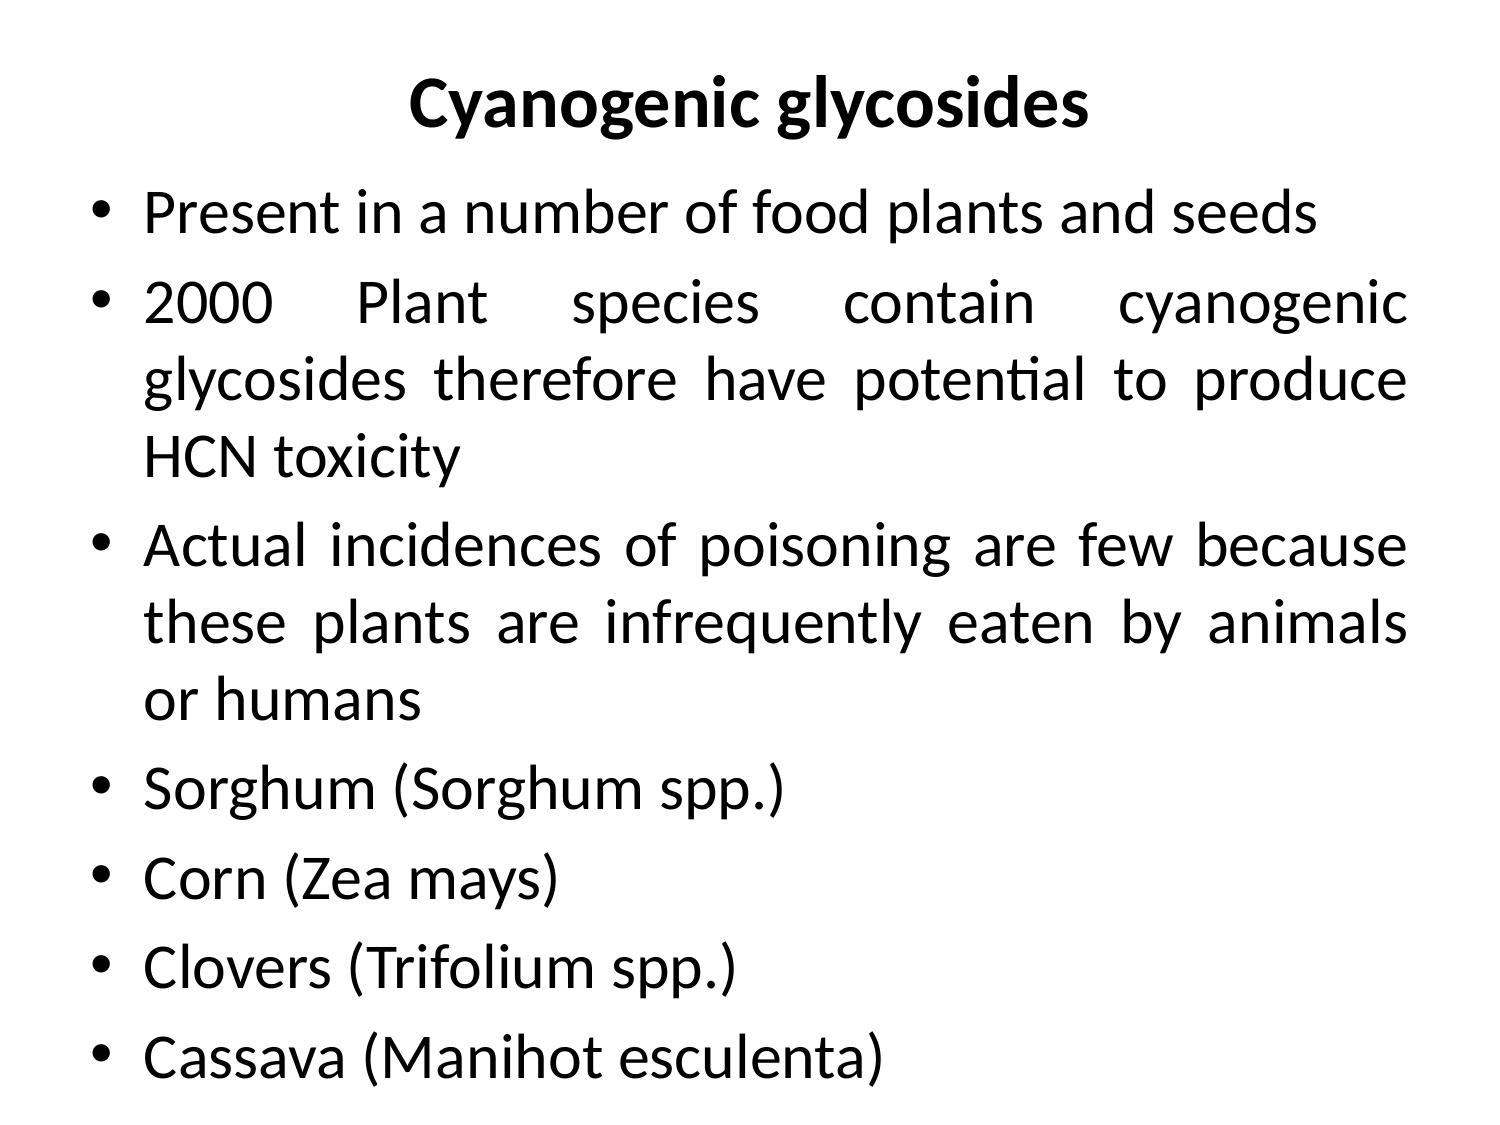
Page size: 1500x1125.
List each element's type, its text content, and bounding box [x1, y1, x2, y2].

list Present in a number of food plants and seeds 2000 Plant species contain cyanogenic glycosides therefore have potential to produce HCN toxicity Actual incidences of poisoning are few because these plants are infrequently eaten by animals or humans Sorghum (Sorghum spp.) Corn (Zea mays) Clovers (Trifolium spp.) Cassava (Manihot esculenta) [75, 162, 1425, 1100]
title Cyanogenic glycosides [75, 45, 1425, 150]
